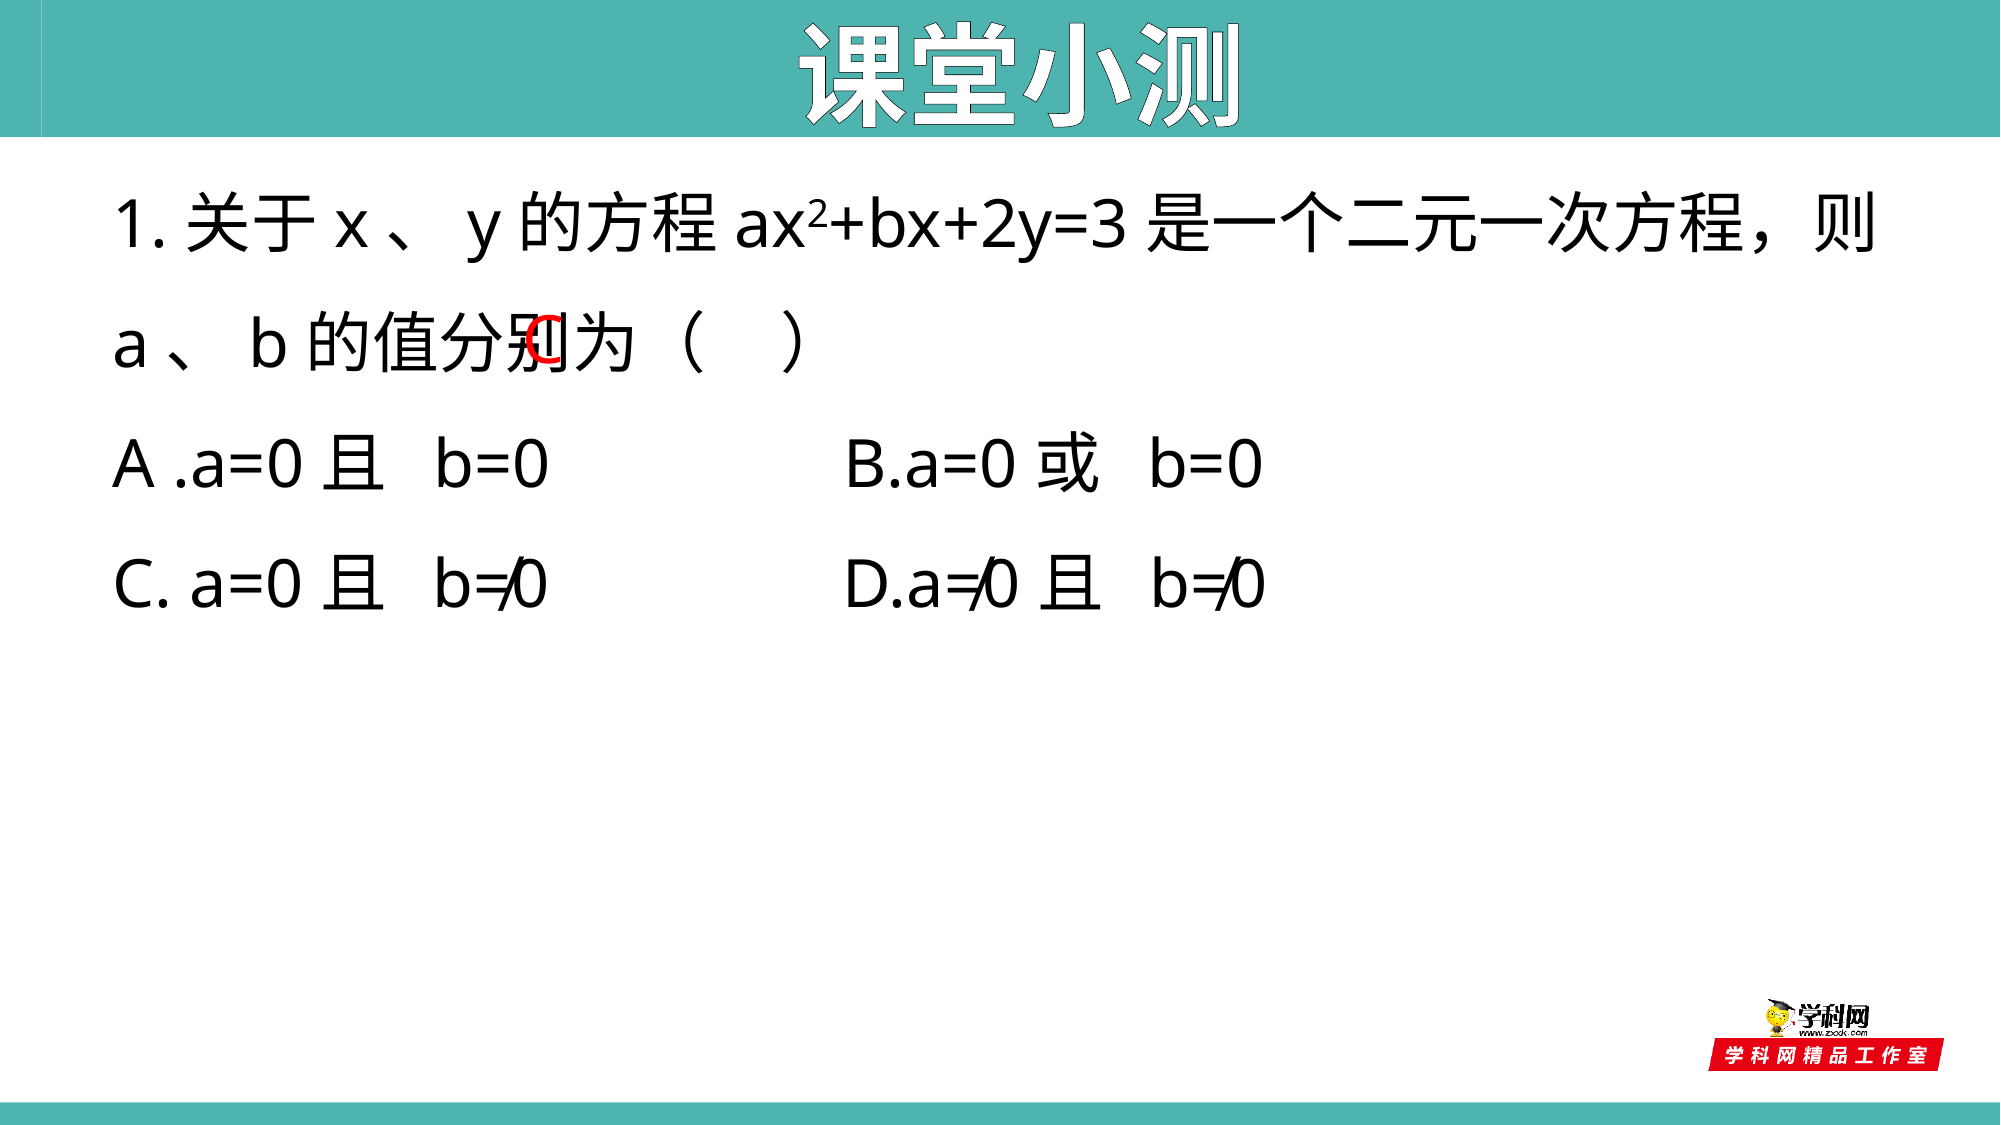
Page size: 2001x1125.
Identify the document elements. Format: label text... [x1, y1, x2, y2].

text_box C [507, 289, 589, 385]
picture [1766, 999, 1869, 1037]
picture [1708, 1038, 1944, 1071]
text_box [0, 0, 2000, 138]
text_box [0, 1100, 2000, 1125]
text_box 1.关于x、y的方程ax2+bx+2y=3是一个二元一次方程，则a、b的值分别为（ ） A .a=0且 b=0 B.a=0或 b=0 C. a=0且 b≠0 D.a≠0且 b≠0 [97, 149, 1971, 629]
